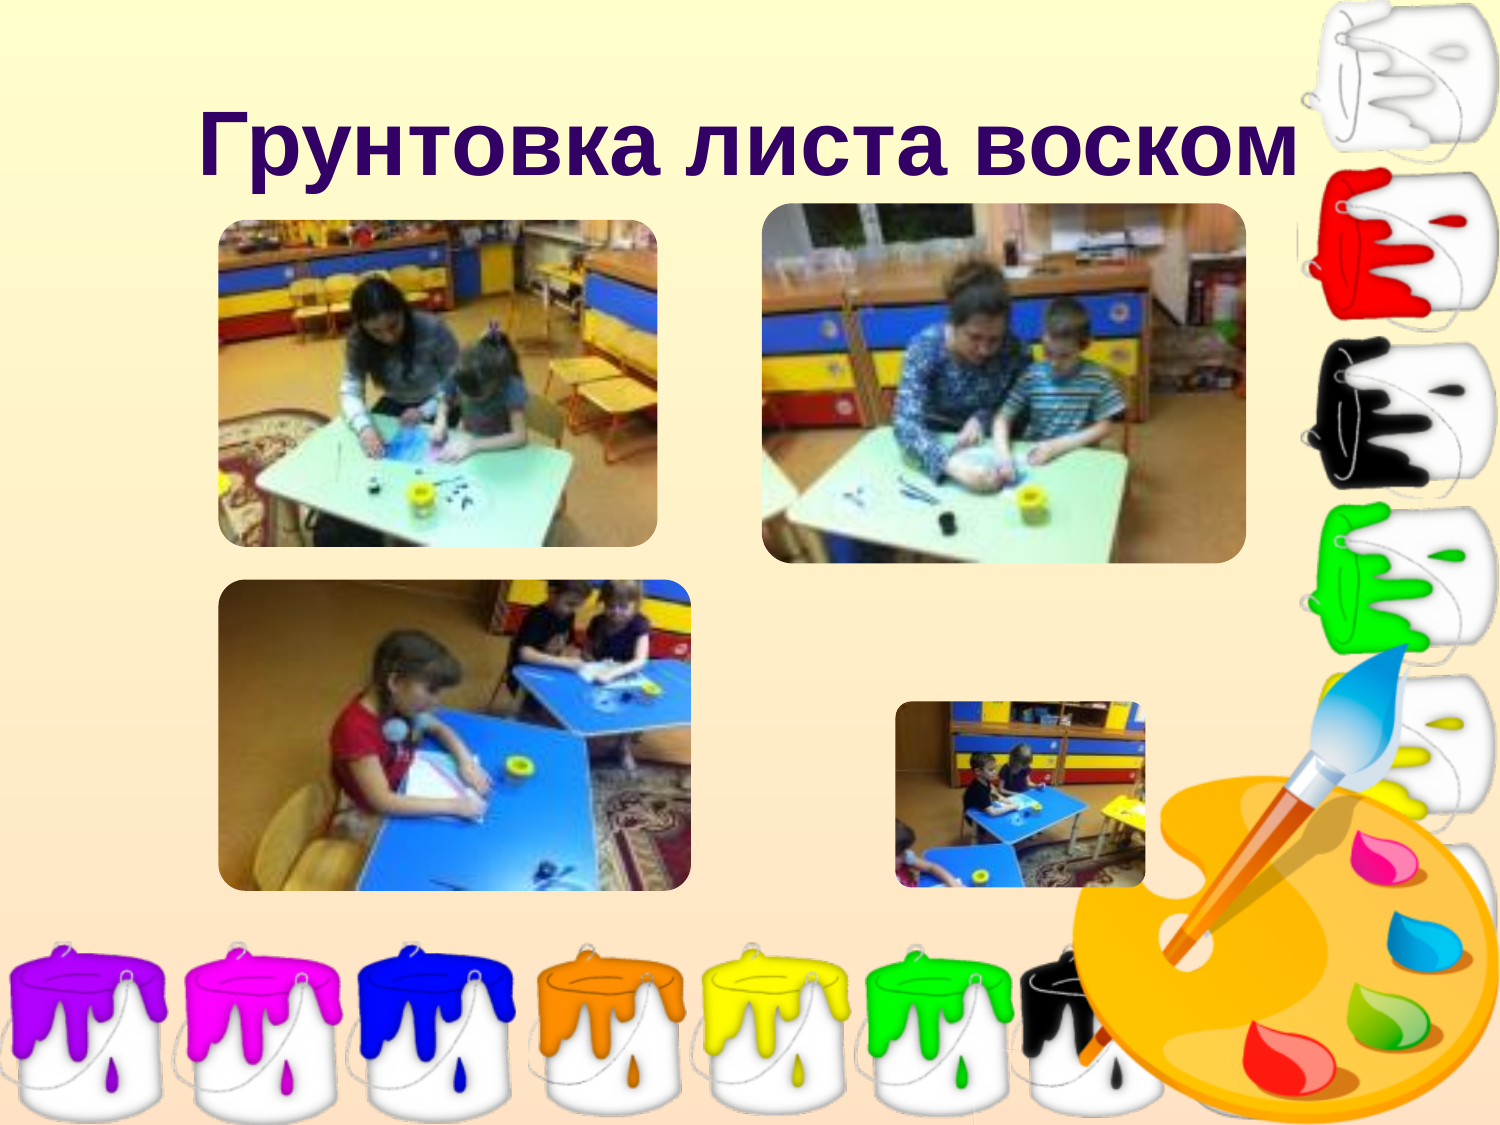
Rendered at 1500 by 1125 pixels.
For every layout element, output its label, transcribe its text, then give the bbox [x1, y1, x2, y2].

picture [528, 493, 1500, 1125]
picture [1297, 0, 1499, 492]
picture [218, 219, 658, 548]
picture [0, 941, 527, 1125]
picture [218, 579, 692, 891]
picture [761, 203, 1247, 564]
title Грунтовка листа воском [75, 45, 1425, 233]
